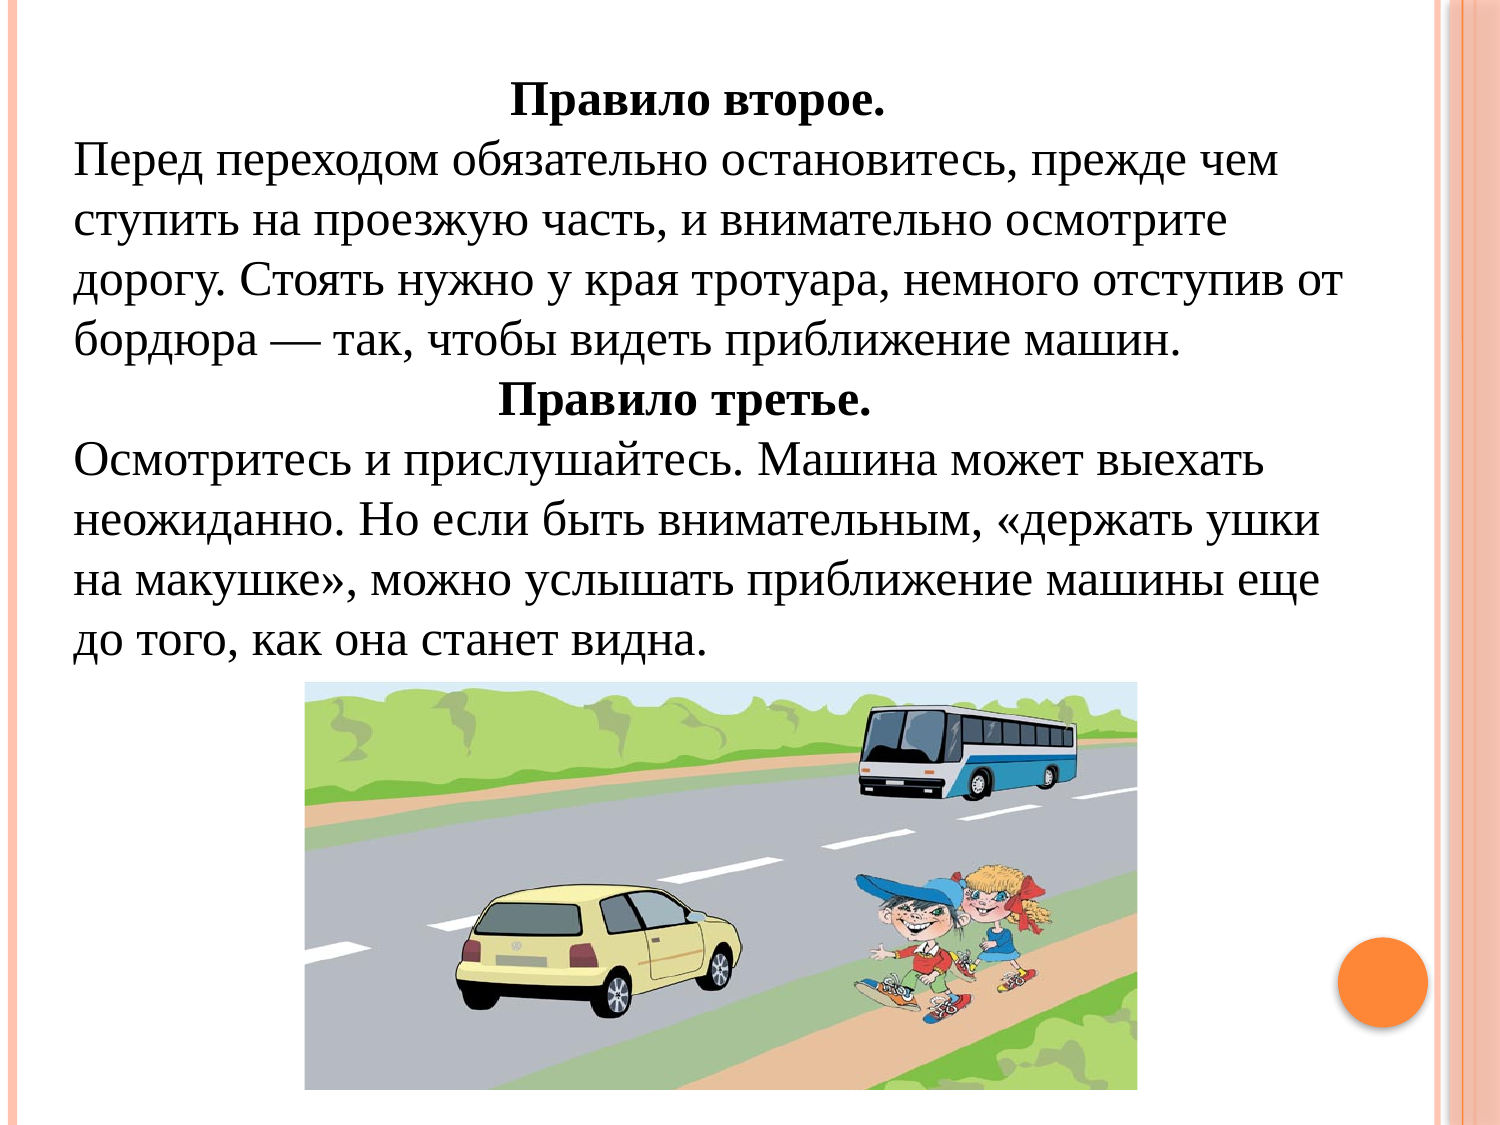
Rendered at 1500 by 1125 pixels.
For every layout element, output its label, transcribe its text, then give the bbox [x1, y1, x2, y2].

picture [304, 679, 1138, 1091]
text_box Правило второе. Перед переходом обязательно остановитесь, прежде чем ступить на проезжую часть, и внимательно осмотрите дорогу. Стоять нужно у края тротуара, немного отступив от бордюра — так, чтобы видеть приближение машин. Правило третье. Осмотритесь и прислушайтесь. Машина может выехать неожиданно. Но если быть внимательным, «держать ушки на макушке», можно услышать приближение машины еще до того, как она станет видна. [58, 58, 1360, 674]
